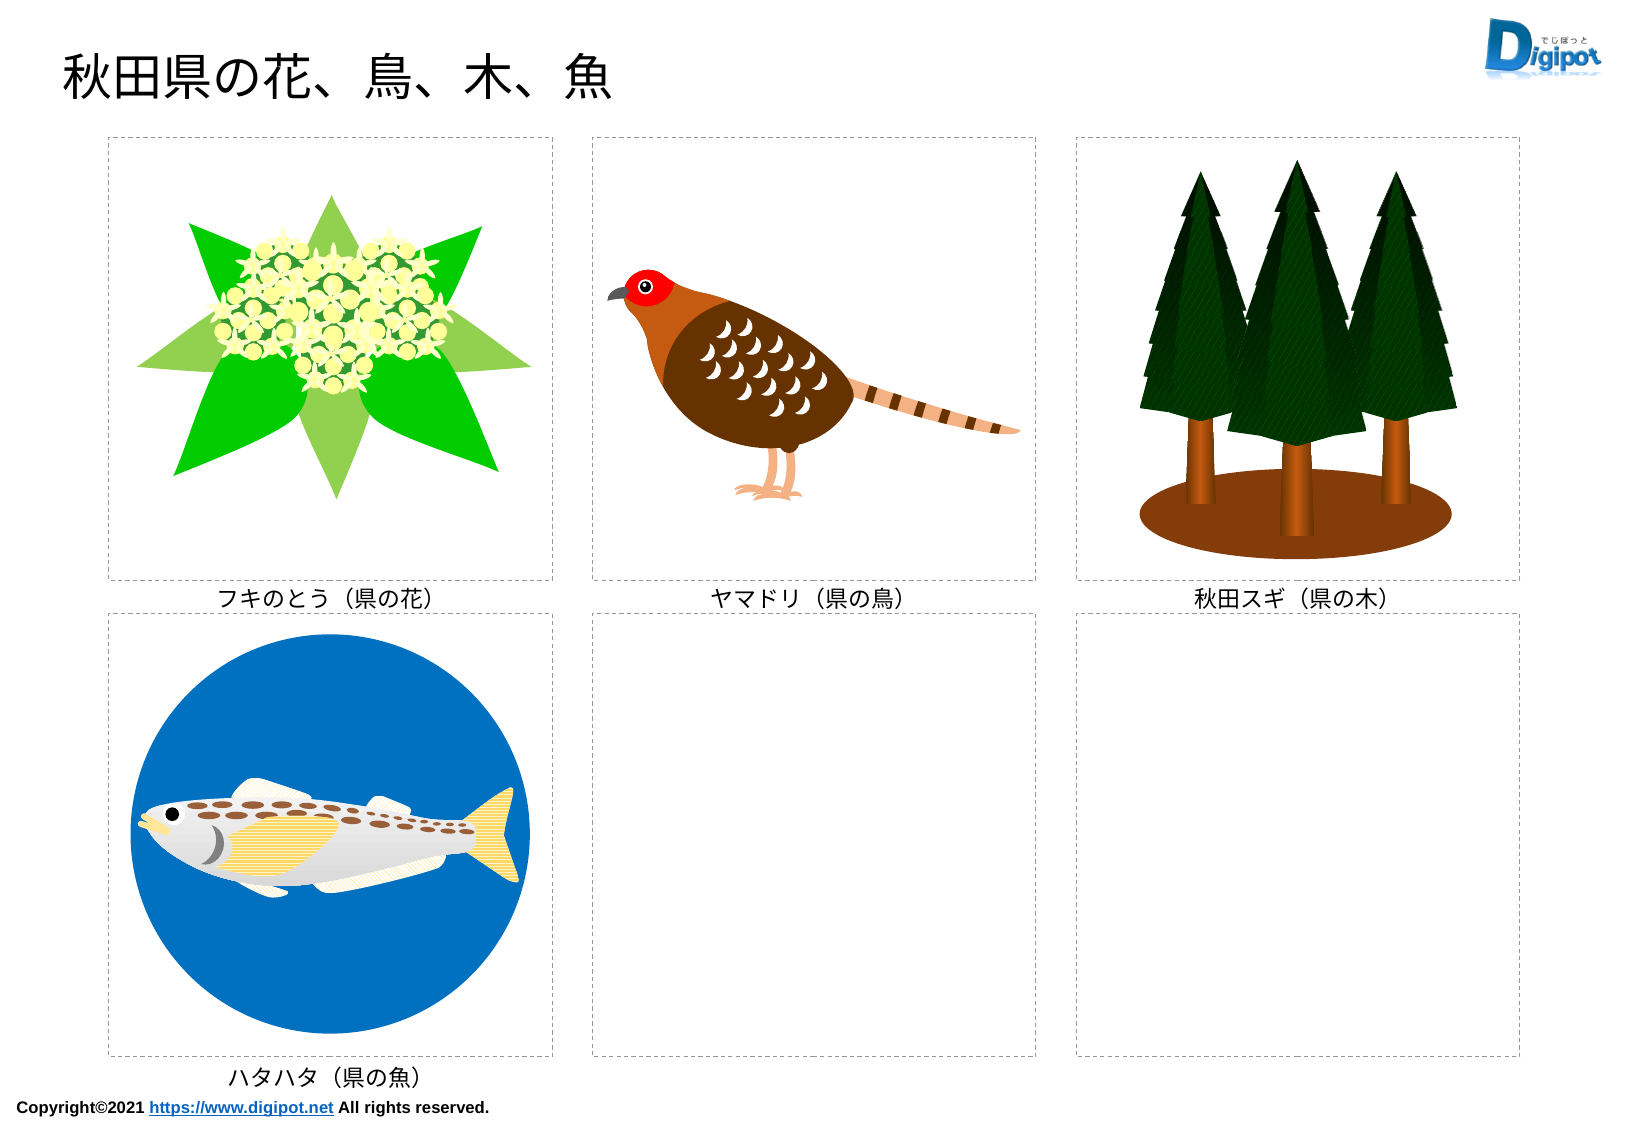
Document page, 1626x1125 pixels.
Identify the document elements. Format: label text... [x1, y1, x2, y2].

text_box ハタハタ（県の魚） [104, 1056, 558, 1099]
text_box 秋田スギ（県の木） [1071, 577, 1525, 620]
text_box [133, 195, 535, 500]
text_box フキのとう（県の花） [104, 577, 558, 620]
text_box ヤマドリ（県の鳥） [587, 577, 1041, 620]
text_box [1139, 160, 1458, 560]
text_box 秋田県の花、鳥、木、魚 [48, 38, 628, 113]
text_box [129, 633, 531, 1035]
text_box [607, 269, 1023, 501]
picture [1485, 18, 1602, 82]
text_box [138, 781, 520, 895]
